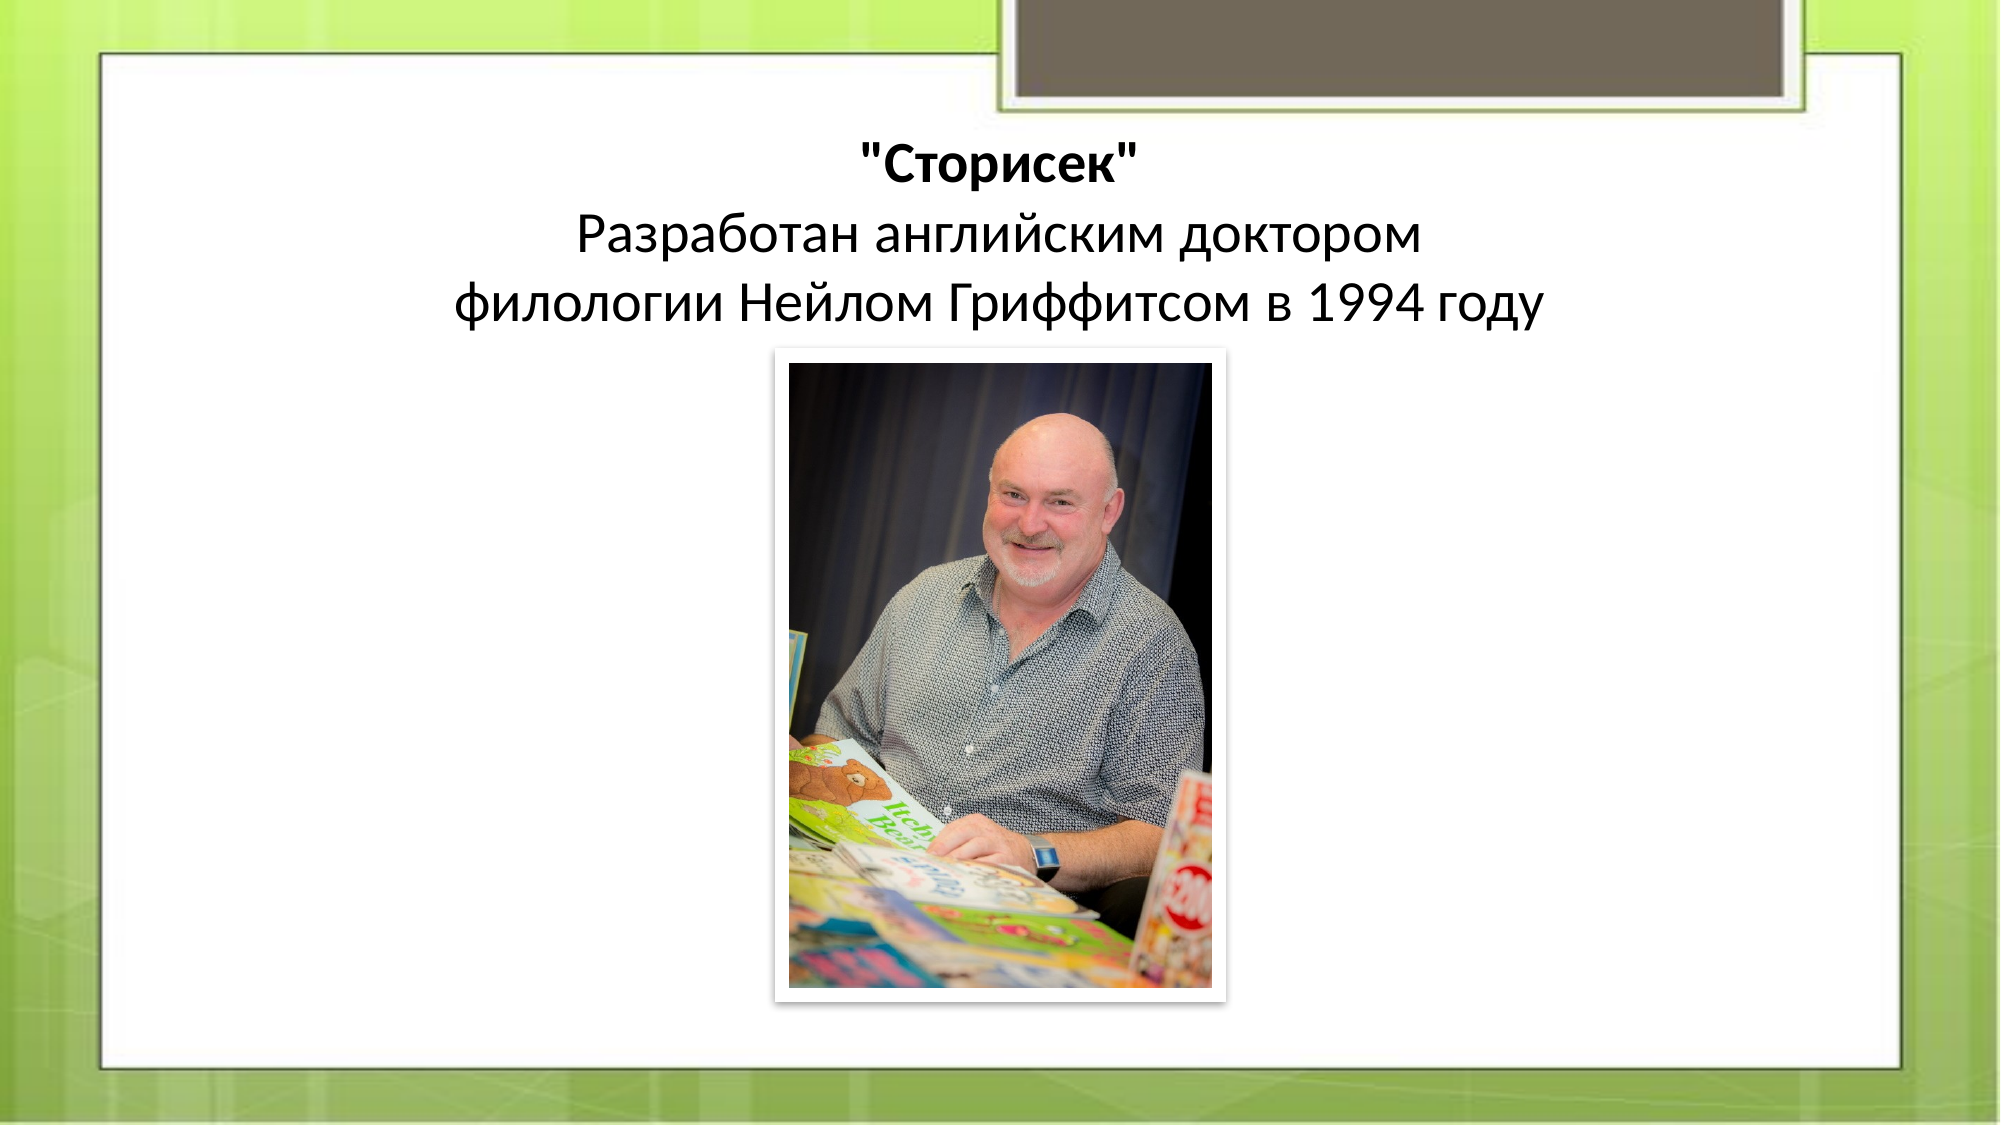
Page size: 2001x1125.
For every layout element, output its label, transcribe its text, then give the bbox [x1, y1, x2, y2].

picture [0, 0, 2001, 1125]
text_box "Сторисек" Разработан английским доктором филологии Нейлом Гриффитсом в 1994 году [422, 116, 1578, 342]
